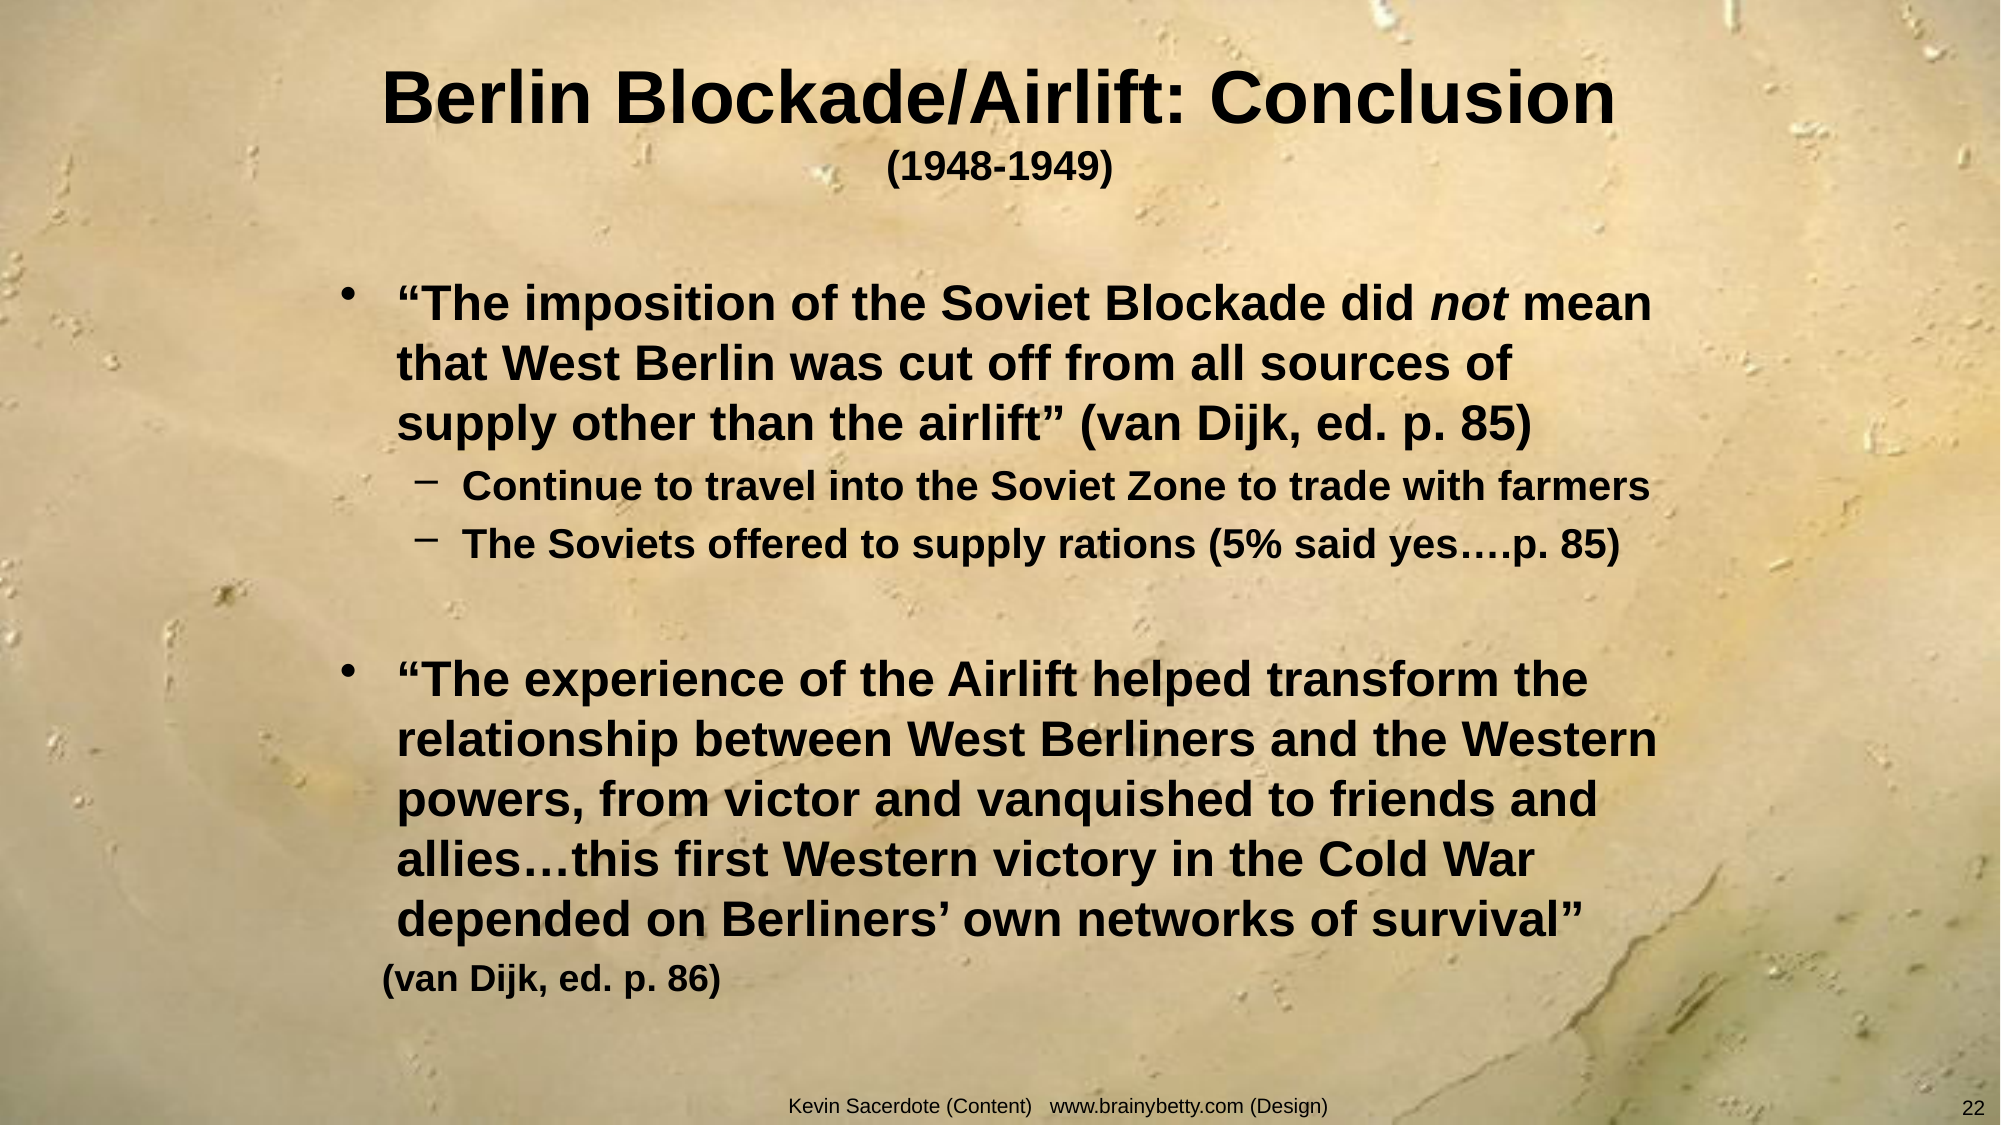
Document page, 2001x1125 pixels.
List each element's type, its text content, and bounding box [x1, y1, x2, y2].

slide_number 22 [1733, 1087, 2000, 1125]
picture [0, 0, 2001, 1125]
list “The imposition of the Soviet Blockade did not mean that West Berlin was cut off from all sources of supply other than the airlift” (van Dijk, ed. p. 85) Continue to travel into the Soviet Zone to trade with farmers The Soviets offered to supply rations (5% said yes….p. 85) “The experience of the Airlift helped transform the relationship between West Berliners and the Western powers, from victor and vanquished to friends and allies…this first Western victory in the Cold War depended on Berliners’ own networks of survival” (van Dijk, ed. p. 86) [324, 262, 1675, 1063]
title Berlin Blockade/Airlift: Conclusion (1948-1949) [324, 24, 1675, 213]
footer Kevin Sacerdote (Content) www.brainybetty.com (Design) [516, 1084, 1601, 1125]
